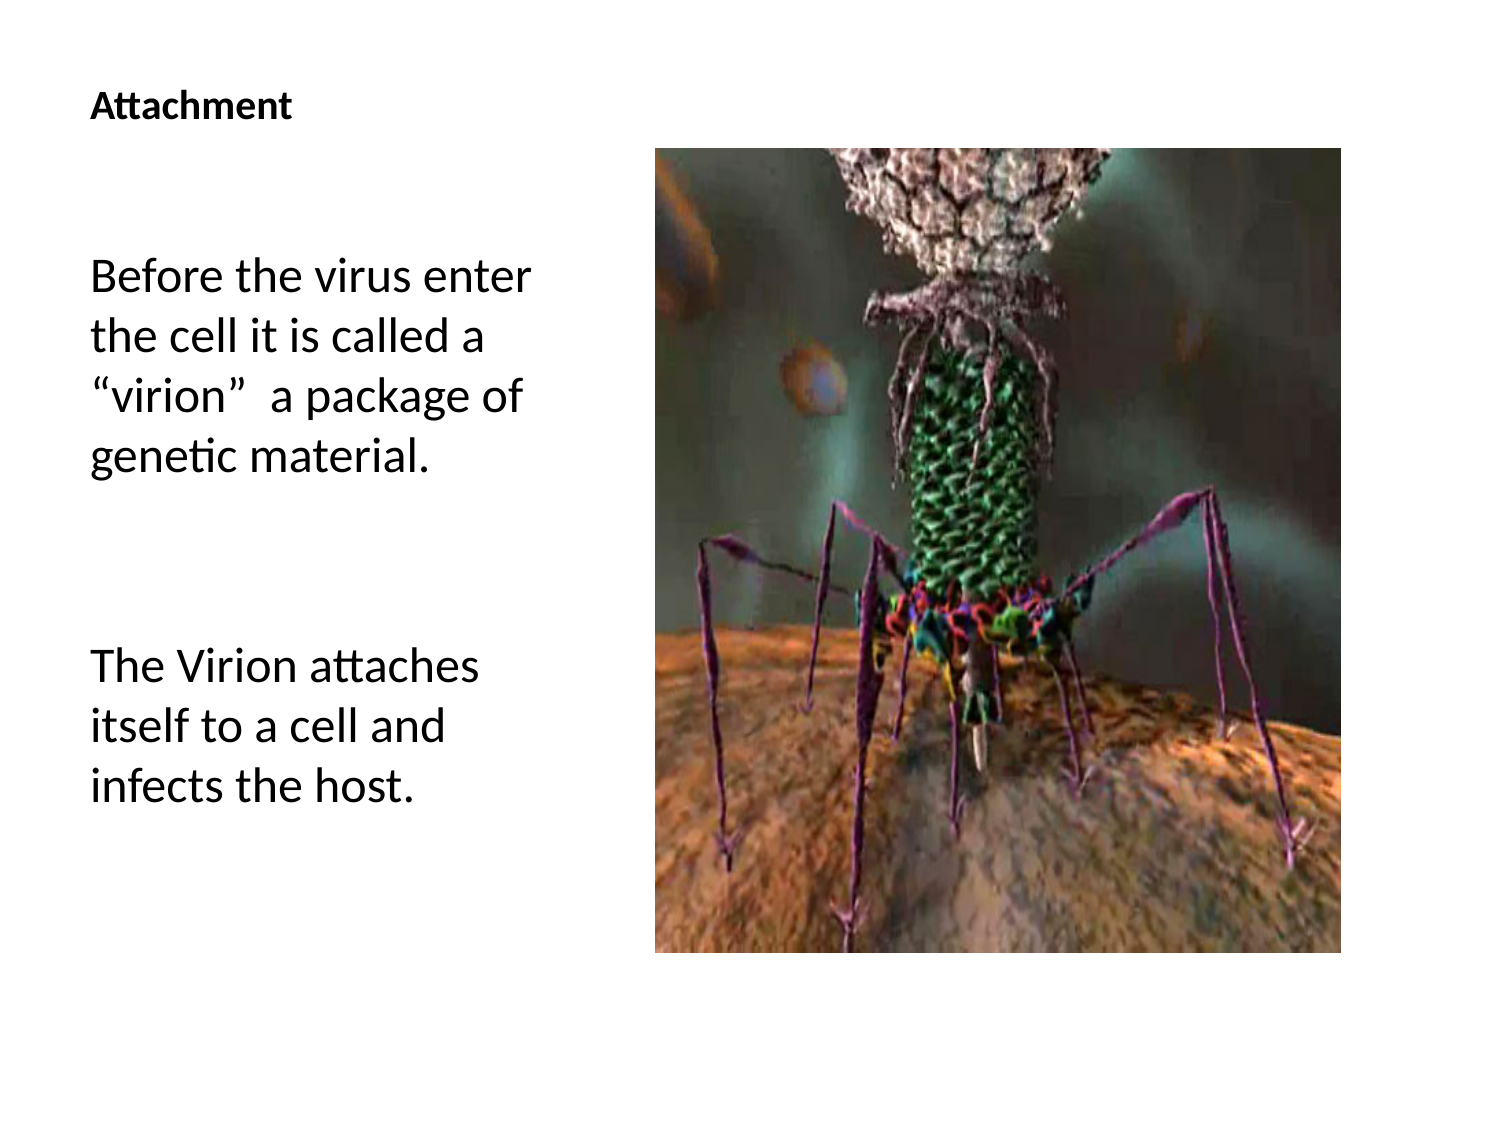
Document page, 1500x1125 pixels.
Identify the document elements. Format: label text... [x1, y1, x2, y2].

title Attachment [75, 44, 569, 235]
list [655, 148, 1341, 953]
list Before the virus enter the cell it is called a “virion” a package of genetic material. The Virion attaches itself to a cell and infects the host. [75, 235, 569, 1005]
